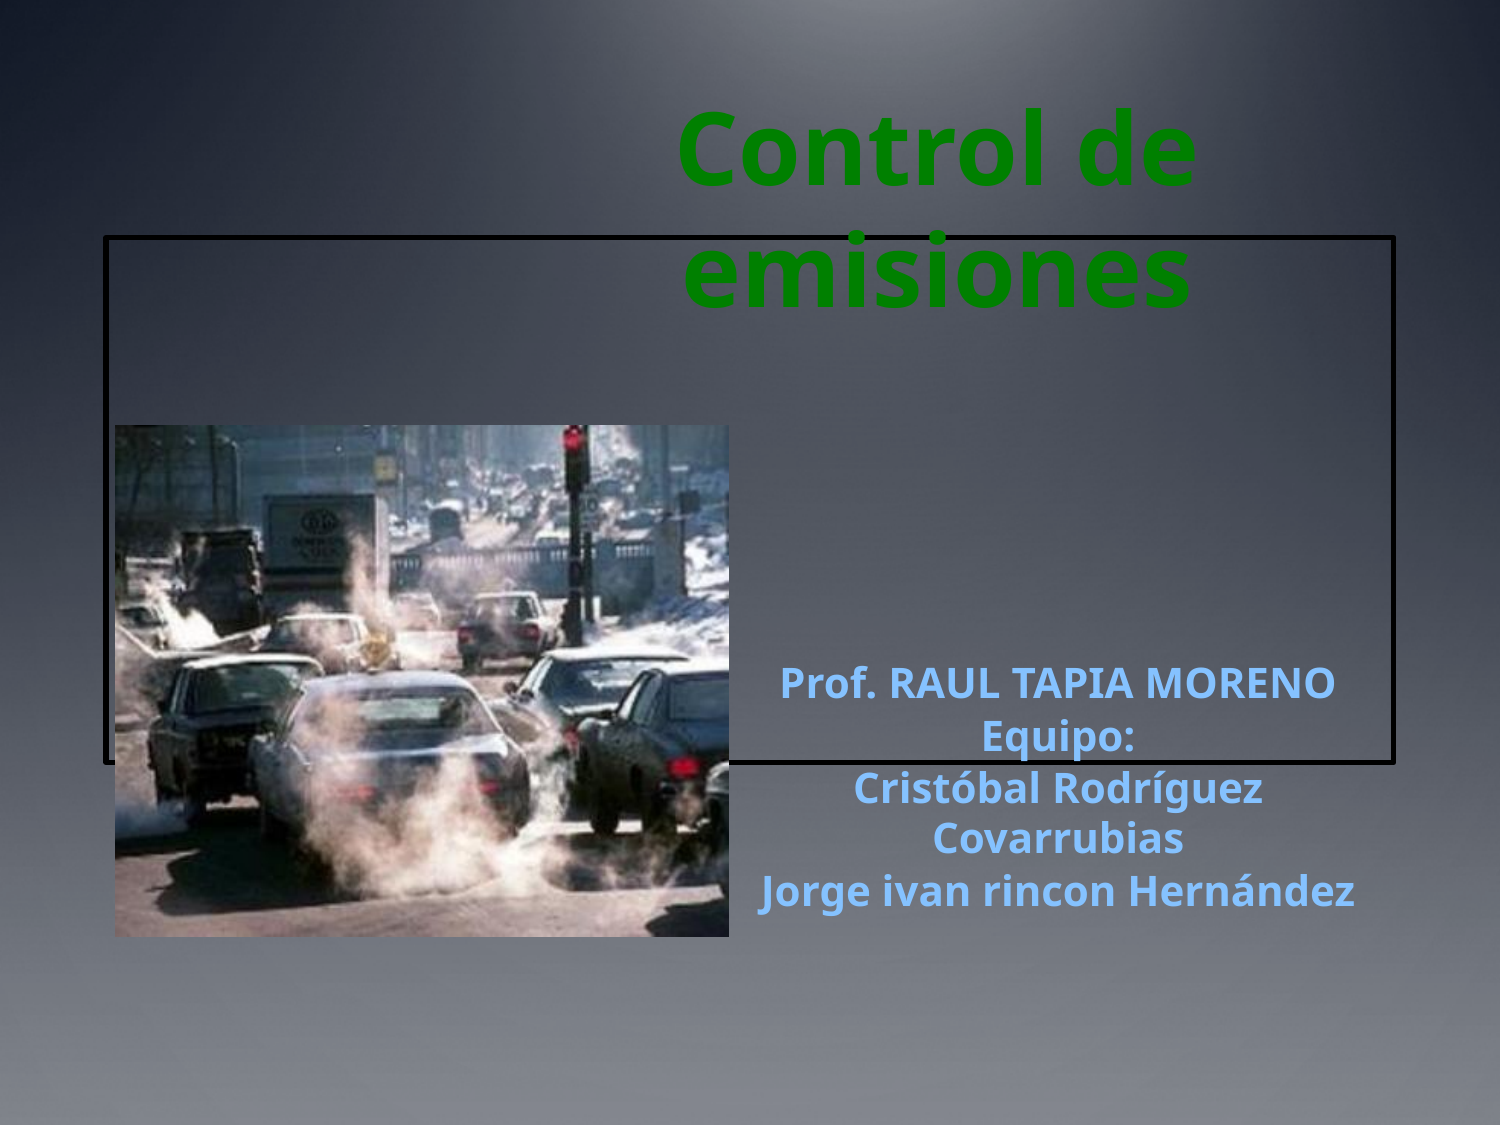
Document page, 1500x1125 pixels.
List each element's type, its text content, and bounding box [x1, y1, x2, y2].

subtitle Prof. RAUL TAPIA MORENO Equipo: Cristóbal Rodríguez Covarrubias Jorge ivan rincon Hernández [731, 649, 1388, 937]
title Control de emisiones [451, 75, 1423, 335]
picture [113, 423, 731, 939]
